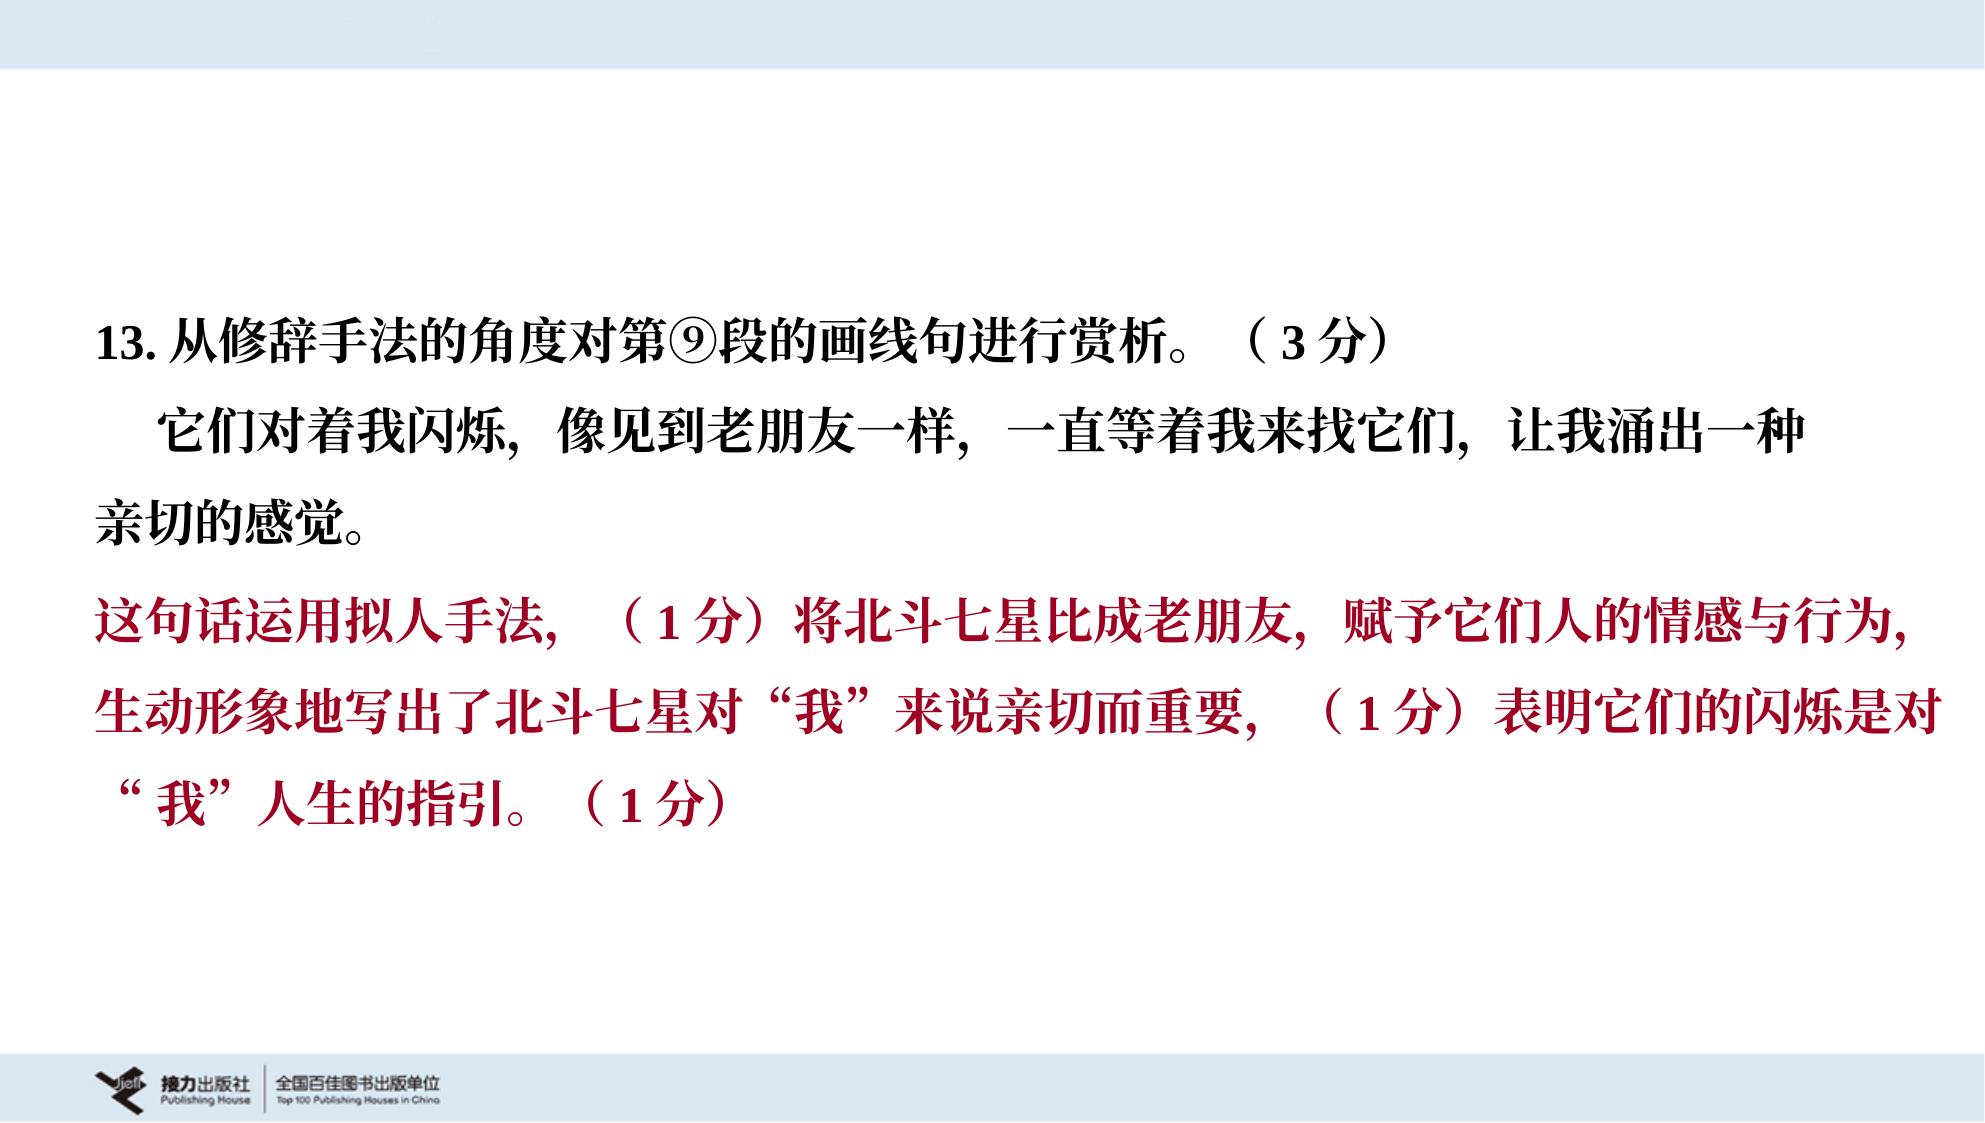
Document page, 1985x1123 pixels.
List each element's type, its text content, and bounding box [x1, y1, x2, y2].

text_box 它们对着我闪烁，像见到老朋友一样，一直等着我来找它们，让我涌出一种 亲切的感觉。 [94, 367, 1892, 552]
text_box 13.从修辞手法的角度对第⑨段的画线句进行赏析。（3分） [94, 282, 1892, 367]
text_box 这句话运用拟人手法，（1分）将北斗七星比成老朋友，赋予它们人的情感与行为， 生动形象地写出了北斗七星对“我”来说亲切而重要，（1分）表明它们的闪烁是对 “我”人生的指引。（1分） [94, 557, 1913, 833]
picture [0, 0, 1985, 1122]
